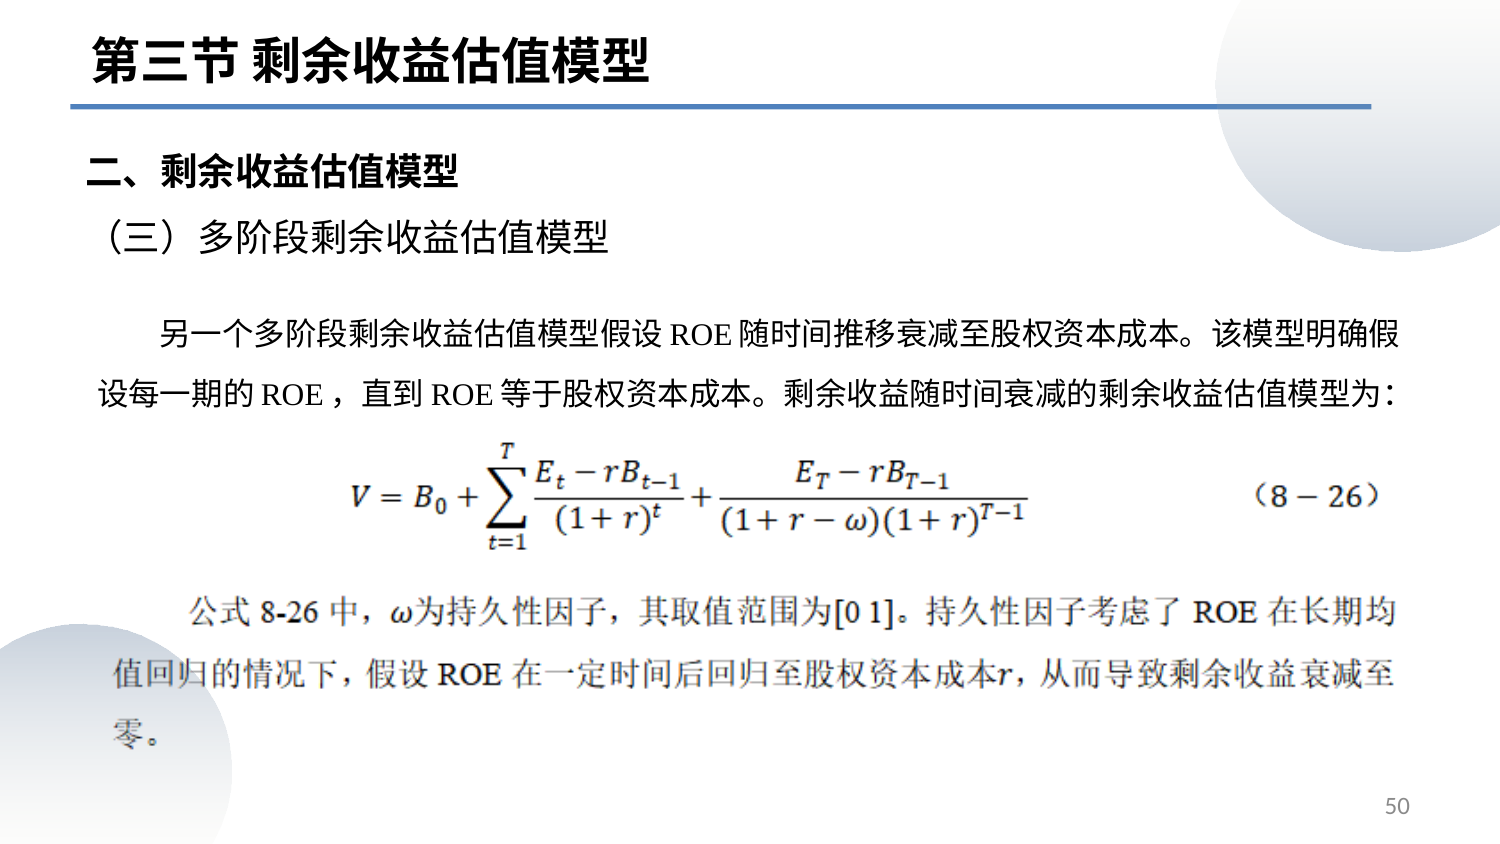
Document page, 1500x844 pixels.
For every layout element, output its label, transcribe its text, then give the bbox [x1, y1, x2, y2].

text_box [0, 621, 234, 844]
text_box [1213, 0, 1500, 255]
slide_number 50 [1074, 782, 1425, 827]
picture [81, 433, 1415, 762]
text_box 第三节 剩余收益估值模型 [74, 23, 1225, 96]
text_box （三）多阶段剩余收益估值模型 [70, 152, 1421, 293]
title 另一个多阶段剩余收益估值模型假设ROE随时间推移衰减至股权资本成本。该模型明确假设每一期的ROE，直到ROE等于股权资本成本。剩余收益随时间衰减的剩余收益估值模型为： [82, 257, 1432, 446]
text_box 二、剩余收益估值模型 [70, 117, 622, 188]
